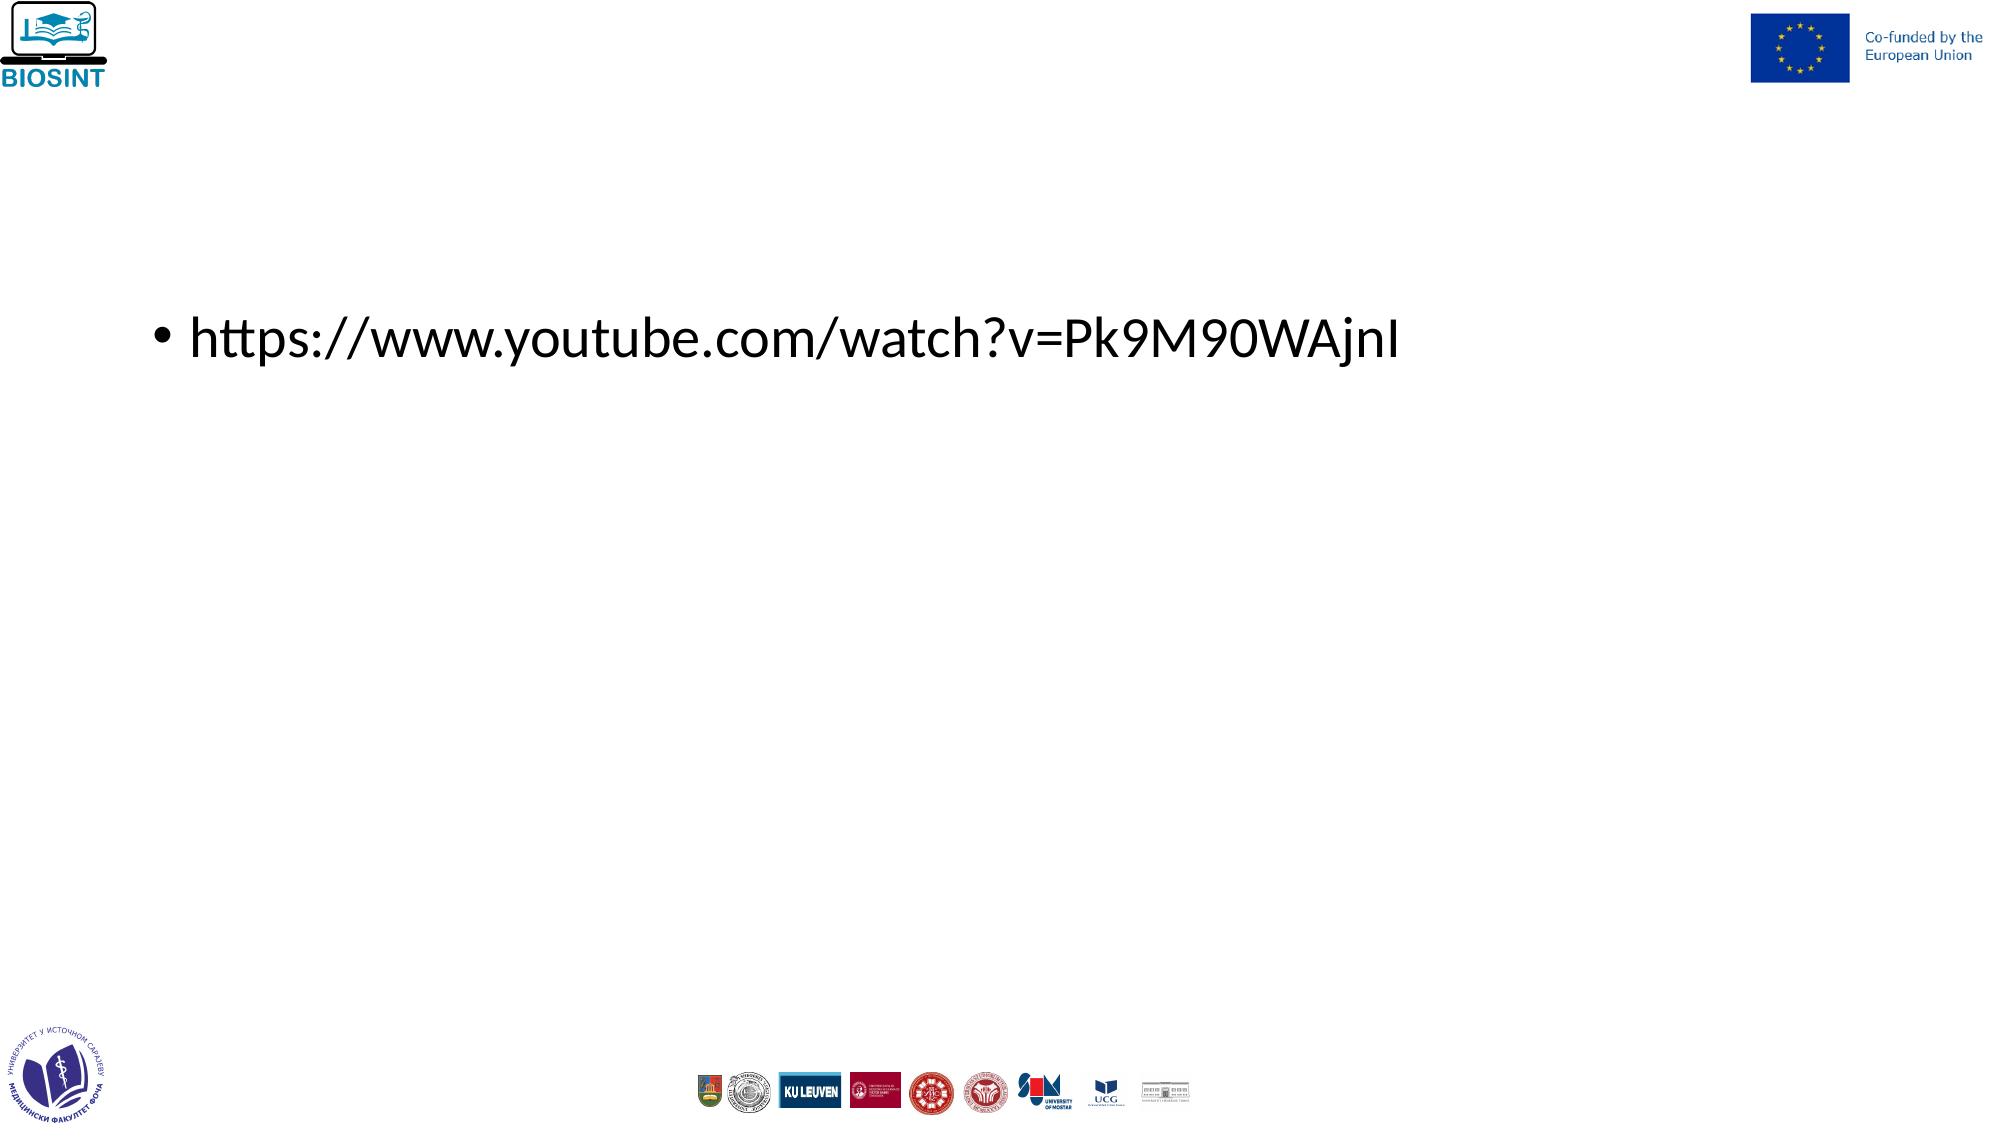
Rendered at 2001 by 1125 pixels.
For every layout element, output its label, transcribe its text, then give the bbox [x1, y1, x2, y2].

picture [1746, 1, 2000, 90]
picture [32, 72, 40, 83]
picture [3, 1024, 107, 1125]
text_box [698, 1072, 1196, 1125]
picture [0, 1, 107, 87]
picture [77, 79, 83, 87]
list https://www.youtube.com/watch?v=Pk9M90WAjnI [137, 299, 1863, 1014]
